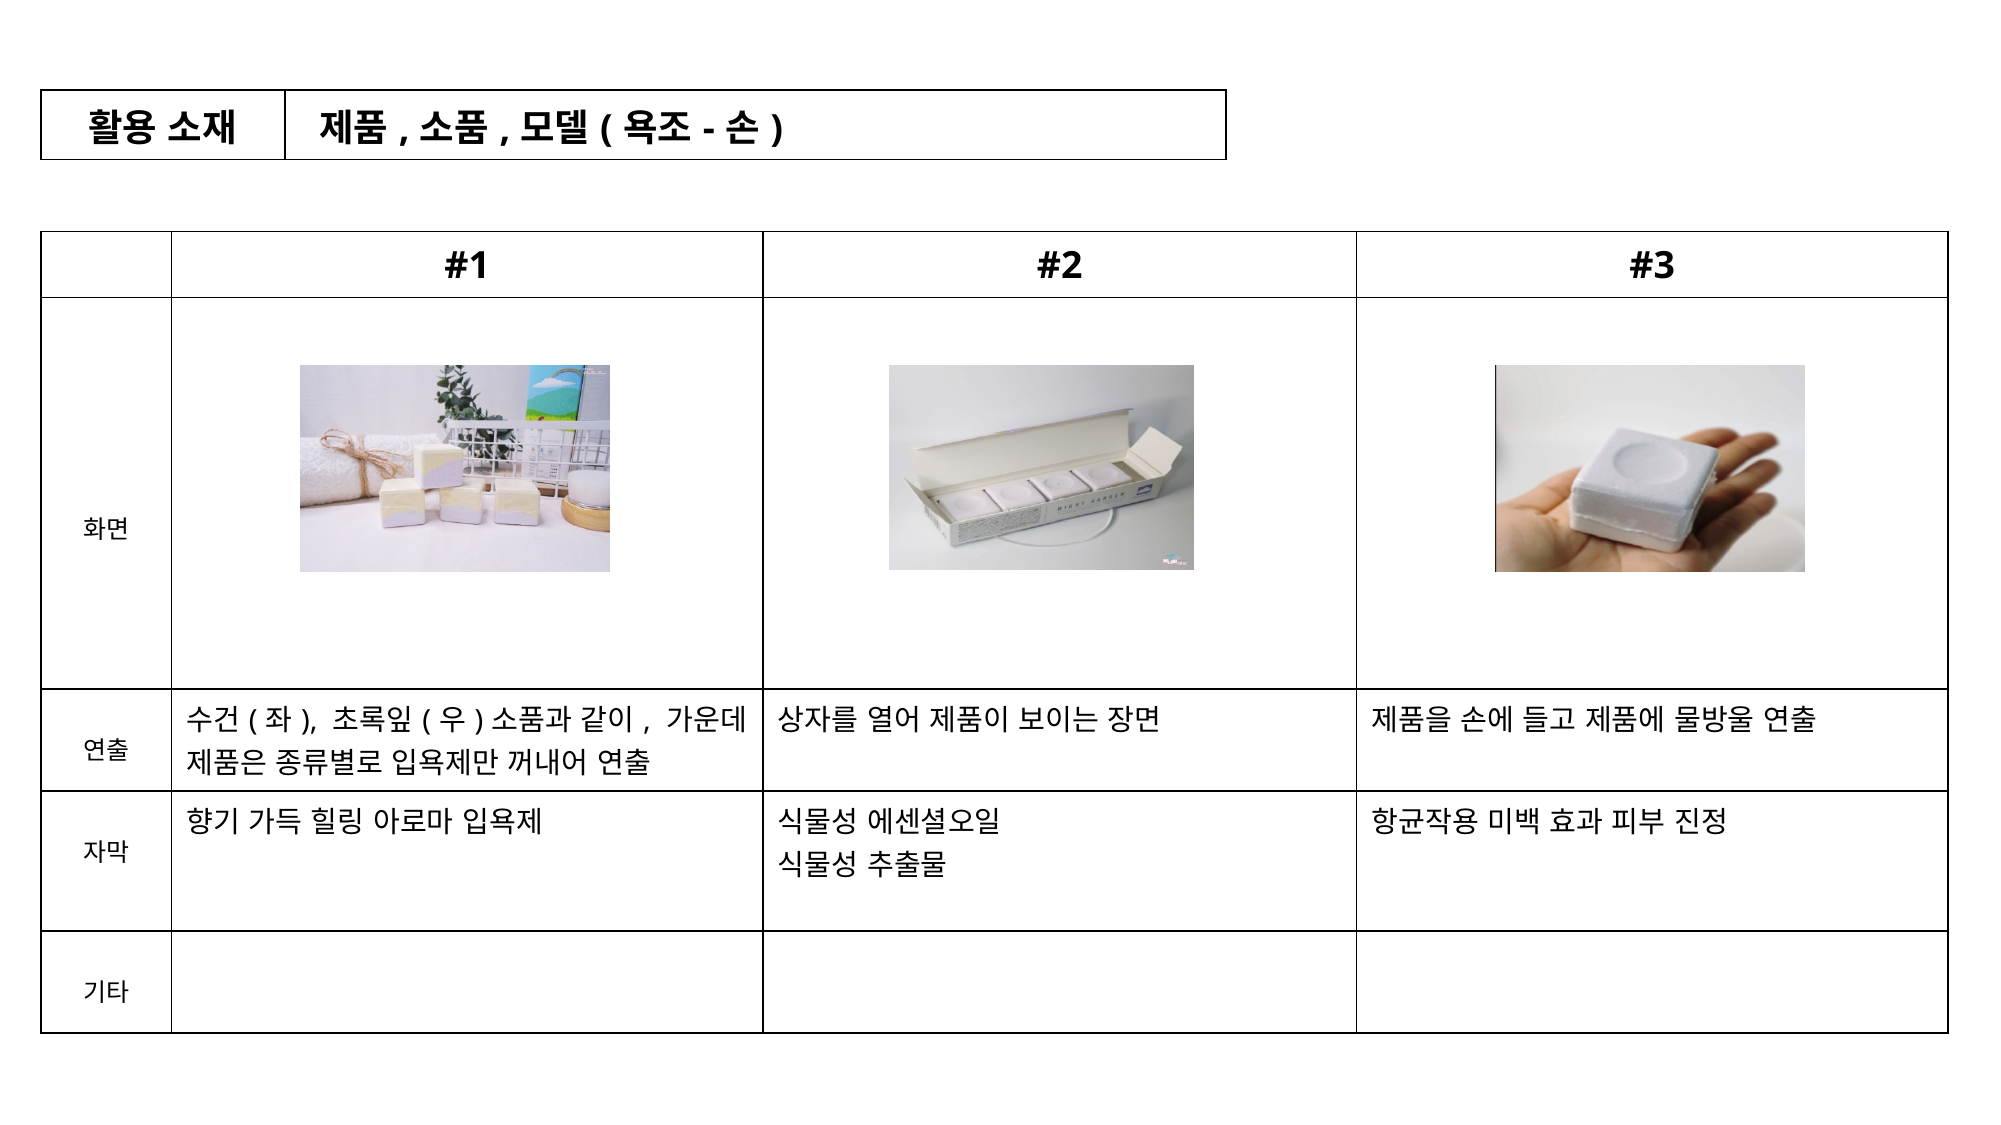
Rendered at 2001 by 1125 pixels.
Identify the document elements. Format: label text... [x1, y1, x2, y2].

table_header #2 [764, 232, 1356, 297]
picture [300, 365, 610, 572]
table_header #3 [1357, 232, 1947, 297]
picture [889, 365, 1194, 570]
table_header #1 [172, 232, 762, 297]
table_cell [172, 932, 762, 1032]
table_cell [764, 932, 1356, 1032]
picture [1495, 365, 1805, 572]
table_cell 식물성 에센셜오일 식물성 추출물 [764, 792, 1356, 930]
table_cell 항균작용 미백 효과 피부 진정 [1357, 792, 1947, 930]
table_header 제품,소품,모델(욕조-손) [286, 91, 1225, 159]
table_cell 자막 [42, 792, 171, 930]
table_cell 연출 [42, 690, 171, 790]
table_cell 상자를 열어 제품이 보이는 장면 [764, 690, 1356, 790]
table_cell [1357, 932, 1947, 1032]
table_cell [172, 298, 762, 688]
table_header 활용 소재 [42, 91, 284, 159]
table_cell 화면 [42, 298, 171, 688]
table_cell [764, 298, 1356, 688]
table_cell [1357, 298, 1947, 688]
table_header [42, 232, 171, 297]
table_cell 기타 [42, 932, 171, 1032]
table_cell 향기 가득 힐링 아로마 입욕제 [172, 792, 762, 930]
table_cell 수건(좌), 초록잎(우)소품과 같이, 가운데 제품은 종류별로 입욕제만 꺼내어 연출 [172, 690, 762, 790]
table_cell 제품을 손에 들고 제품에 물방울 연출 [1357, 690, 1947, 790]
